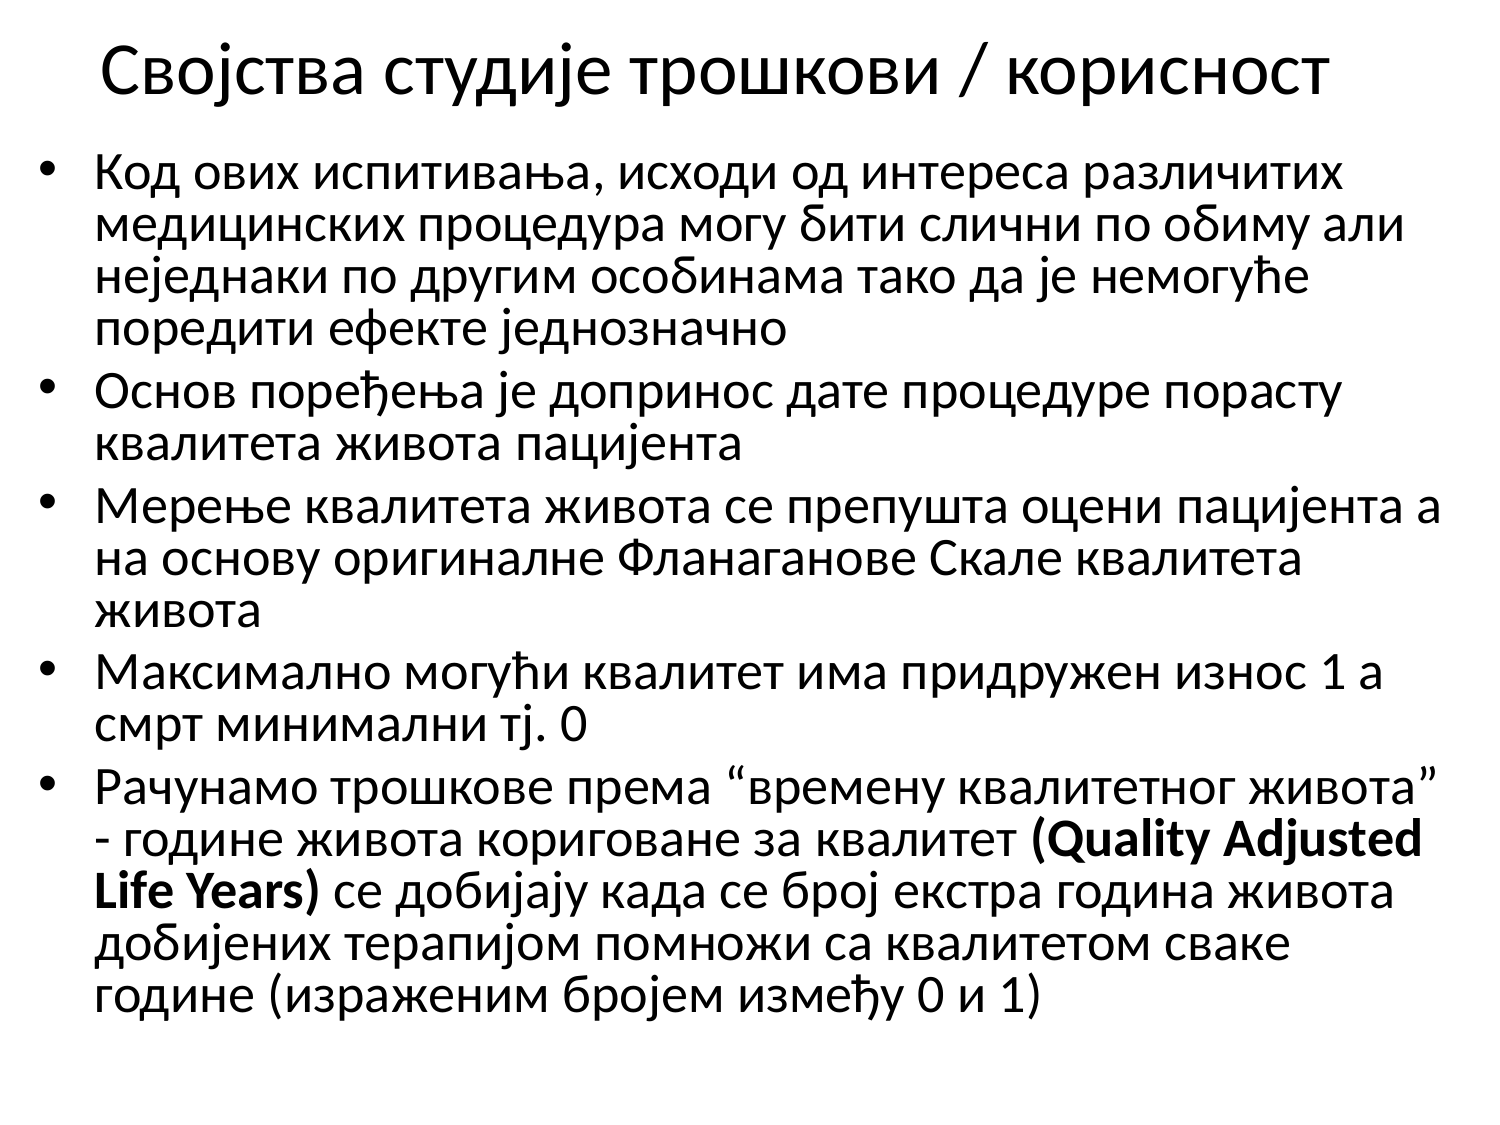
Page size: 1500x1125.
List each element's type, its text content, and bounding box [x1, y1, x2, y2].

title Својства студије трошкови / корисност [0, 0, 1432, 129]
list Код ових испитивања, исходи од интереса различитих медицинских процедура могу бити слични по обиму али неједнаки по другим особинама тако да је немогуће поредити ефекте једнозначно Основ поређења је допринос дате процедуре порасту квалитета живота пацијента Мерење квалитета живота се препушта оцени пацијента а на основу оригиналне Фланаганове Скале квалитета живота Максимално могући квалитет има придружен износ 1 а смрт минимални тј. 0 Рачунамо трошкове према “времену квалитетног живота” - године живота кориговане за квалитет (Quality Adjusted Life Years) се добијају када се број екстра година живота добијених терапијом помножи са квалитетом сваке године (израженим бројем између 0 и 1) [23, 140, 1477, 954]
